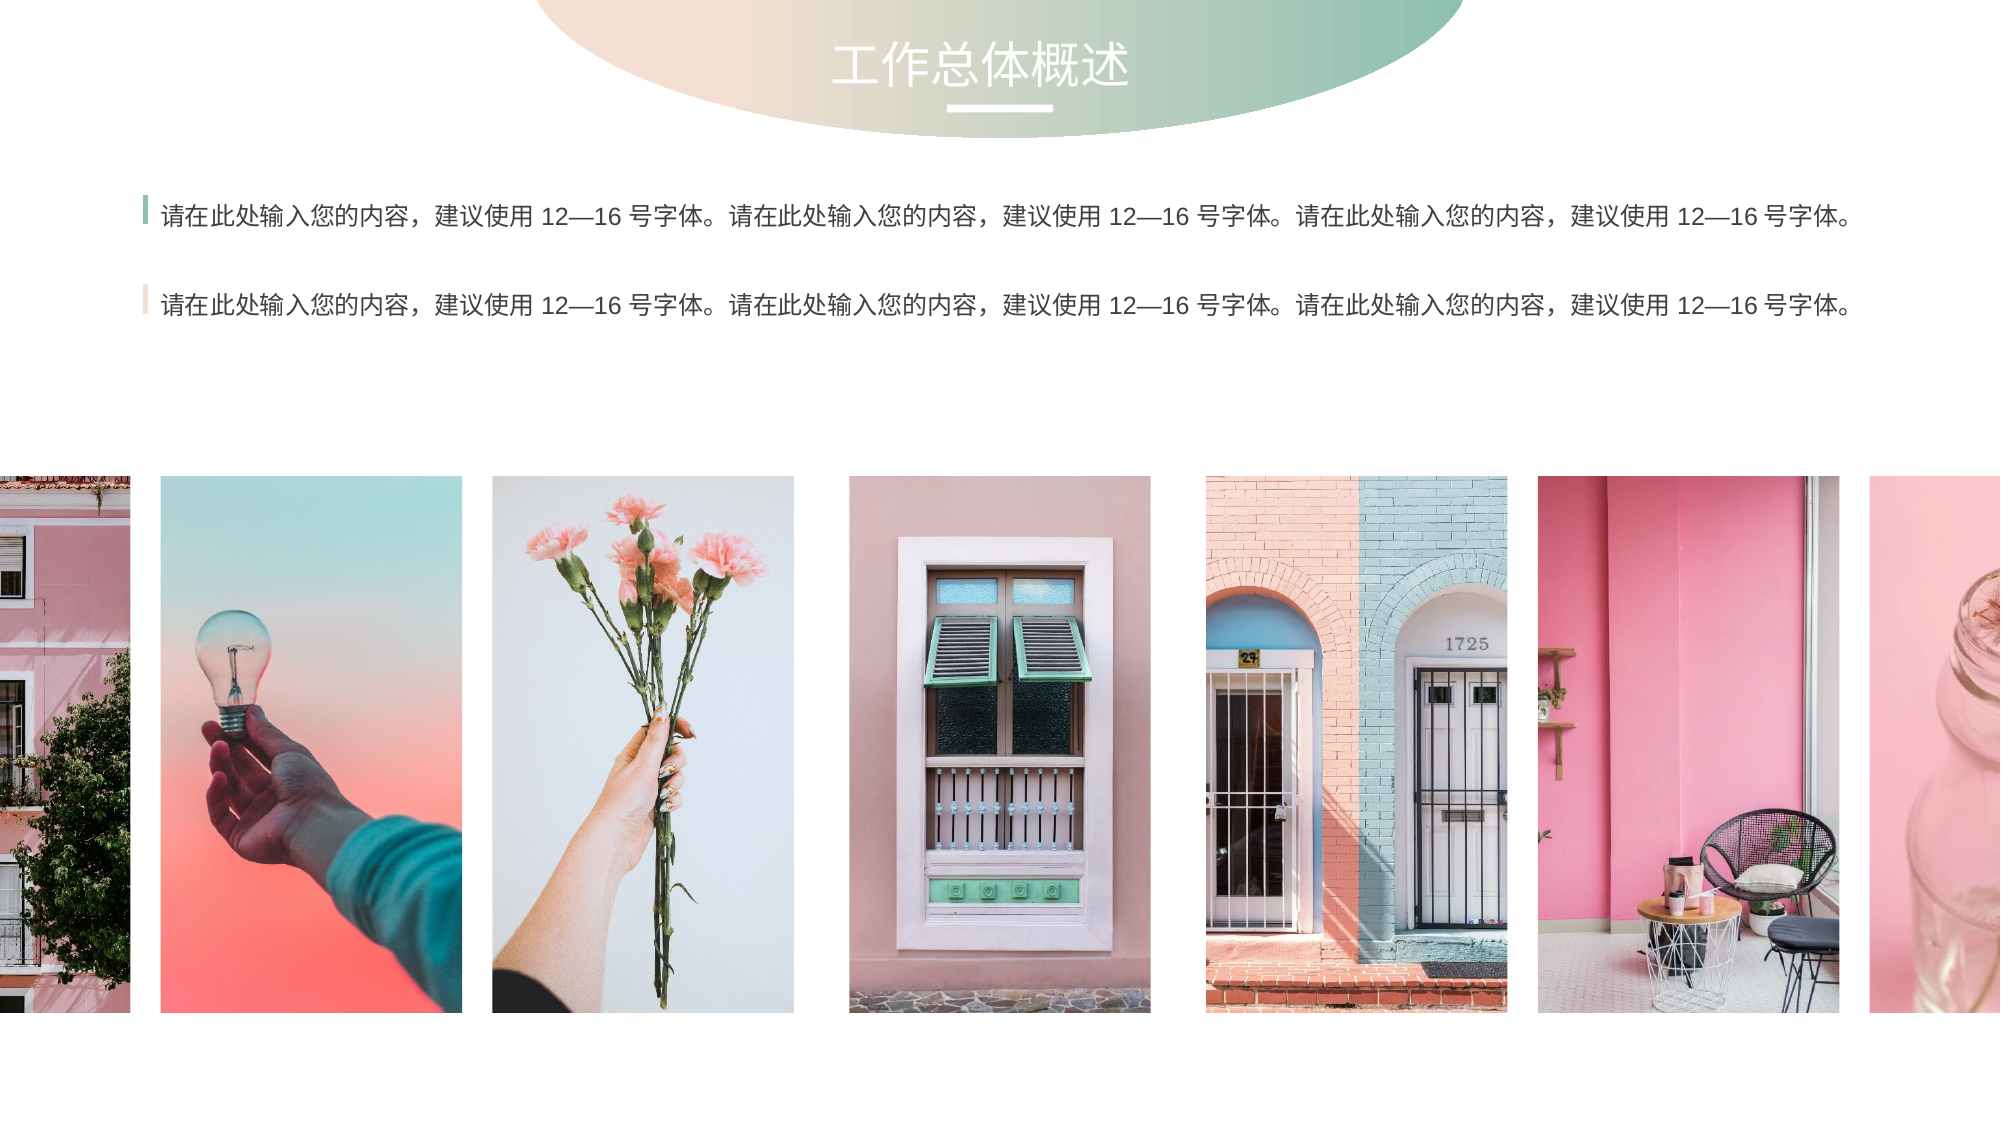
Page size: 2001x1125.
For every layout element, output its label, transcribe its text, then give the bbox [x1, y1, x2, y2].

picture [1205, 476, 1508, 1013]
picture [160, 476, 463, 1013]
text_box 工作总体概述 [815, 25, 1185, 101]
picture [1869, 476, 2000, 1013]
text_box [535, 0, 1465, 139]
text_box 请在此处输入您的内容，建议使用12—16号字体。请在此处输入您的内容，建议使用12—16号字体。请在此处输入您的内容，建议使用12—16号字体。 [145, 273, 1855, 327]
text_box 请在此处输入您的内容，建议使用12—16号字体。请在此处输入您的内容，建议使用12—16号字体。请在此处输入您的内容，建议使用12—16号字体。 [145, 183, 1855, 238]
picture [849, 476, 1151, 1013]
picture [492, 476, 794, 1013]
picture [1537, 476, 1840, 1013]
picture [0, 476, 131, 1013]
text_box [946, 103, 1054, 113]
